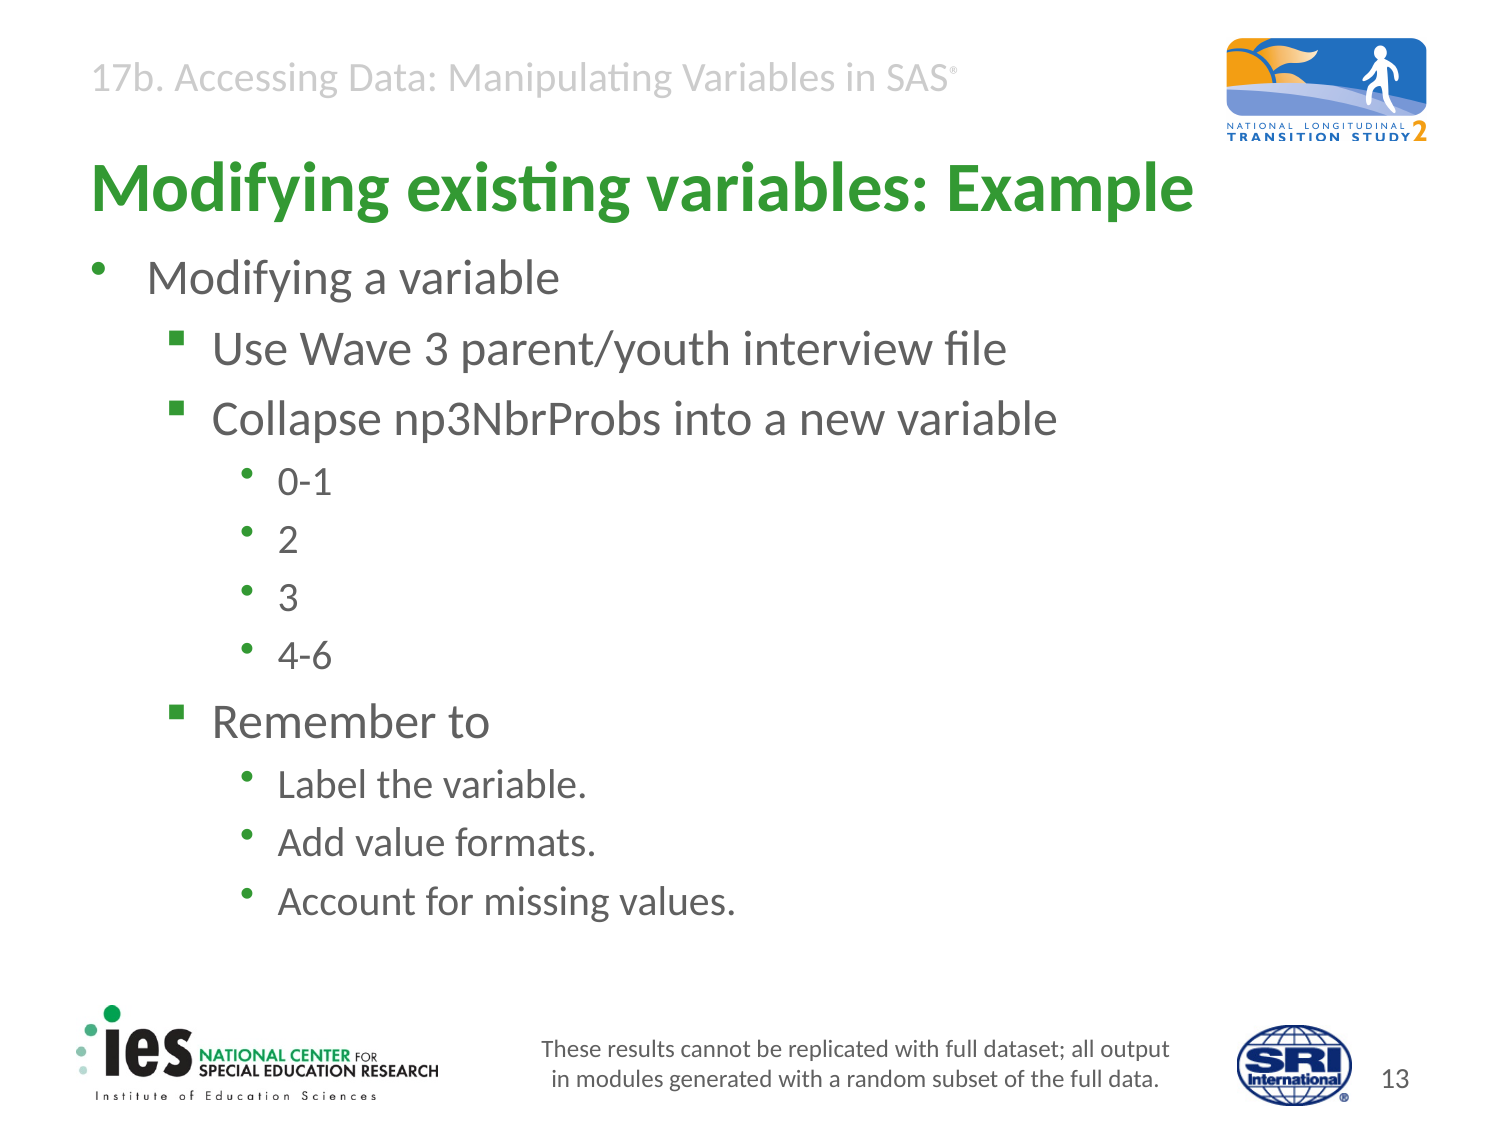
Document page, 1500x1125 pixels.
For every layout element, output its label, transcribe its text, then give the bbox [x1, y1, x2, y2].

picture [1237, 1025, 1352, 1106]
picture [76, 1005, 438, 1100]
list Modifying a variable Use Wave 3 parent/youth interview file Collapse np3NbrProbs into a new variable 0-1 2 3 4-6 Remember to Label the variable. Add value formats. Account for missing values. [74, 243, 1426, 987]
title Modifying existing variables: Example [74, 115, 1426, 243]
footer These results cannot be replicated with full dataset; all output in modules generated with a random subset of the full data. [437, 1024, 1276, 1104]
slide_number 12 [1321, 1051, 1426, 1125]
